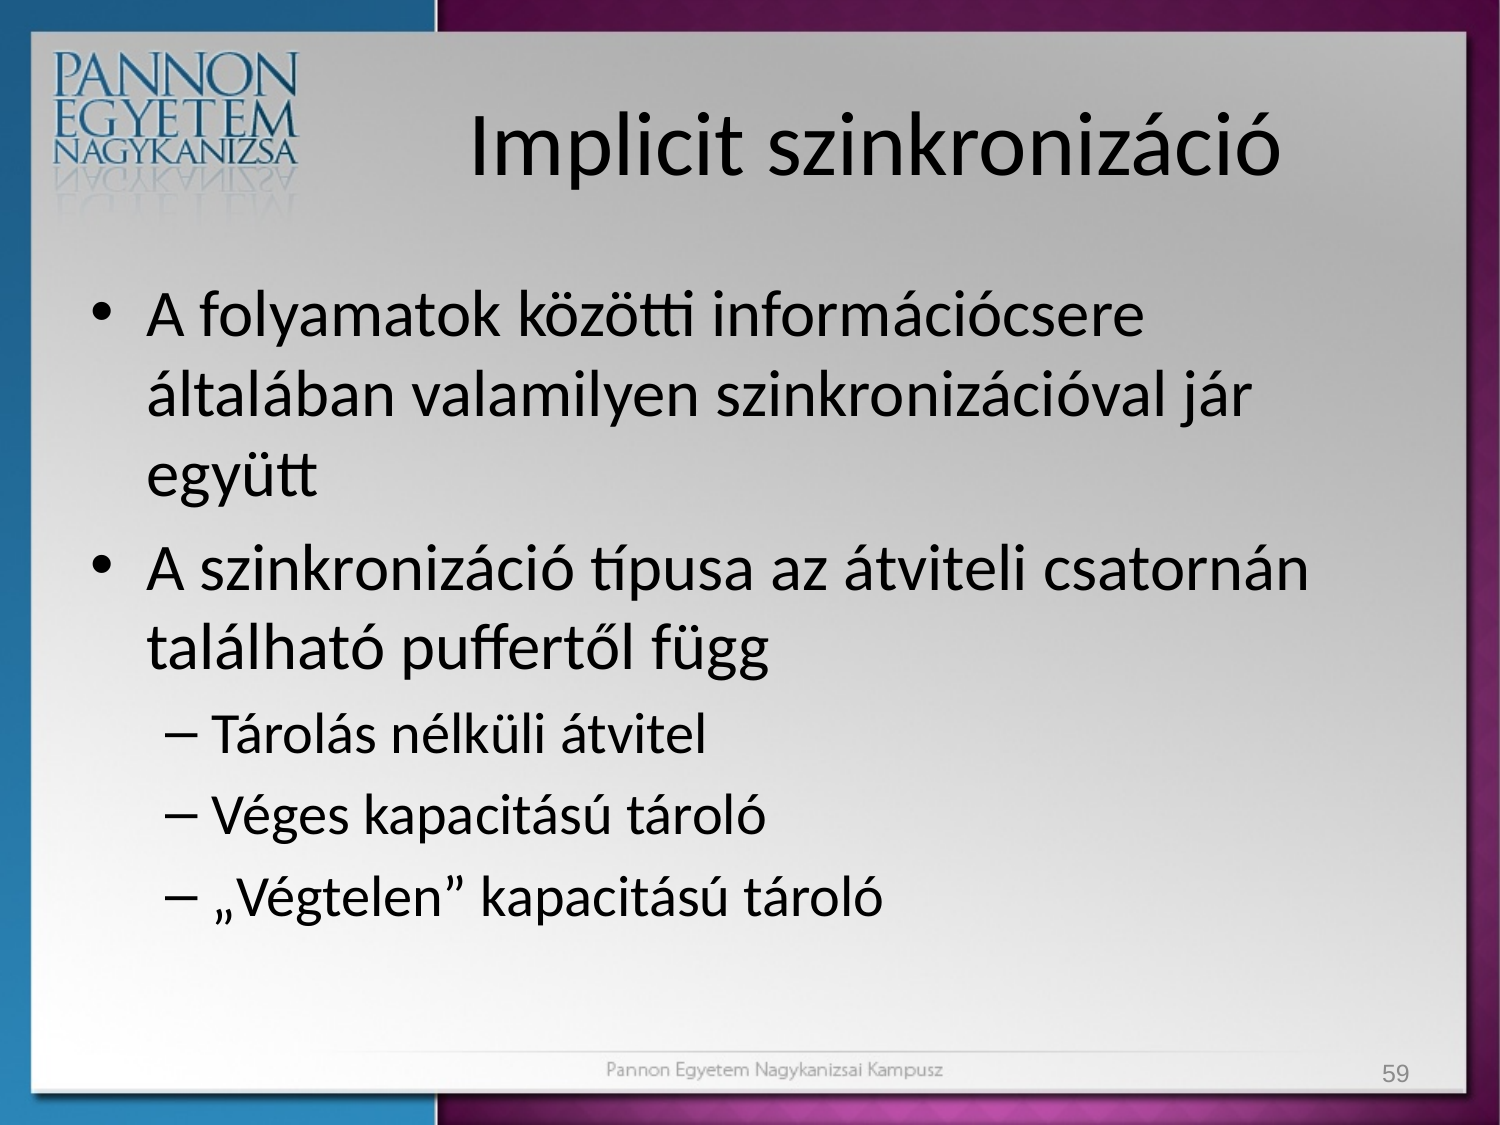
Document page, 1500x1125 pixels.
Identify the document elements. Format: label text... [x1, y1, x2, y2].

picture [0, 0, 1500, 1125]
slide_number 59 [1074, 1042, 1425, 1103]
title Implicit szinkronizáció [328, 45, 1425, 233]
list A folyamatok közötti információcsere általában valamilyen szinkronizációval jár együtt A szinkronizáció típusa az átviteli csatornán található puffertől függ Tárolás nélküli átvitel Véges kapacitású tároló „Végtelen” kapacitású tároló [75, 262, 1425, 1038]
